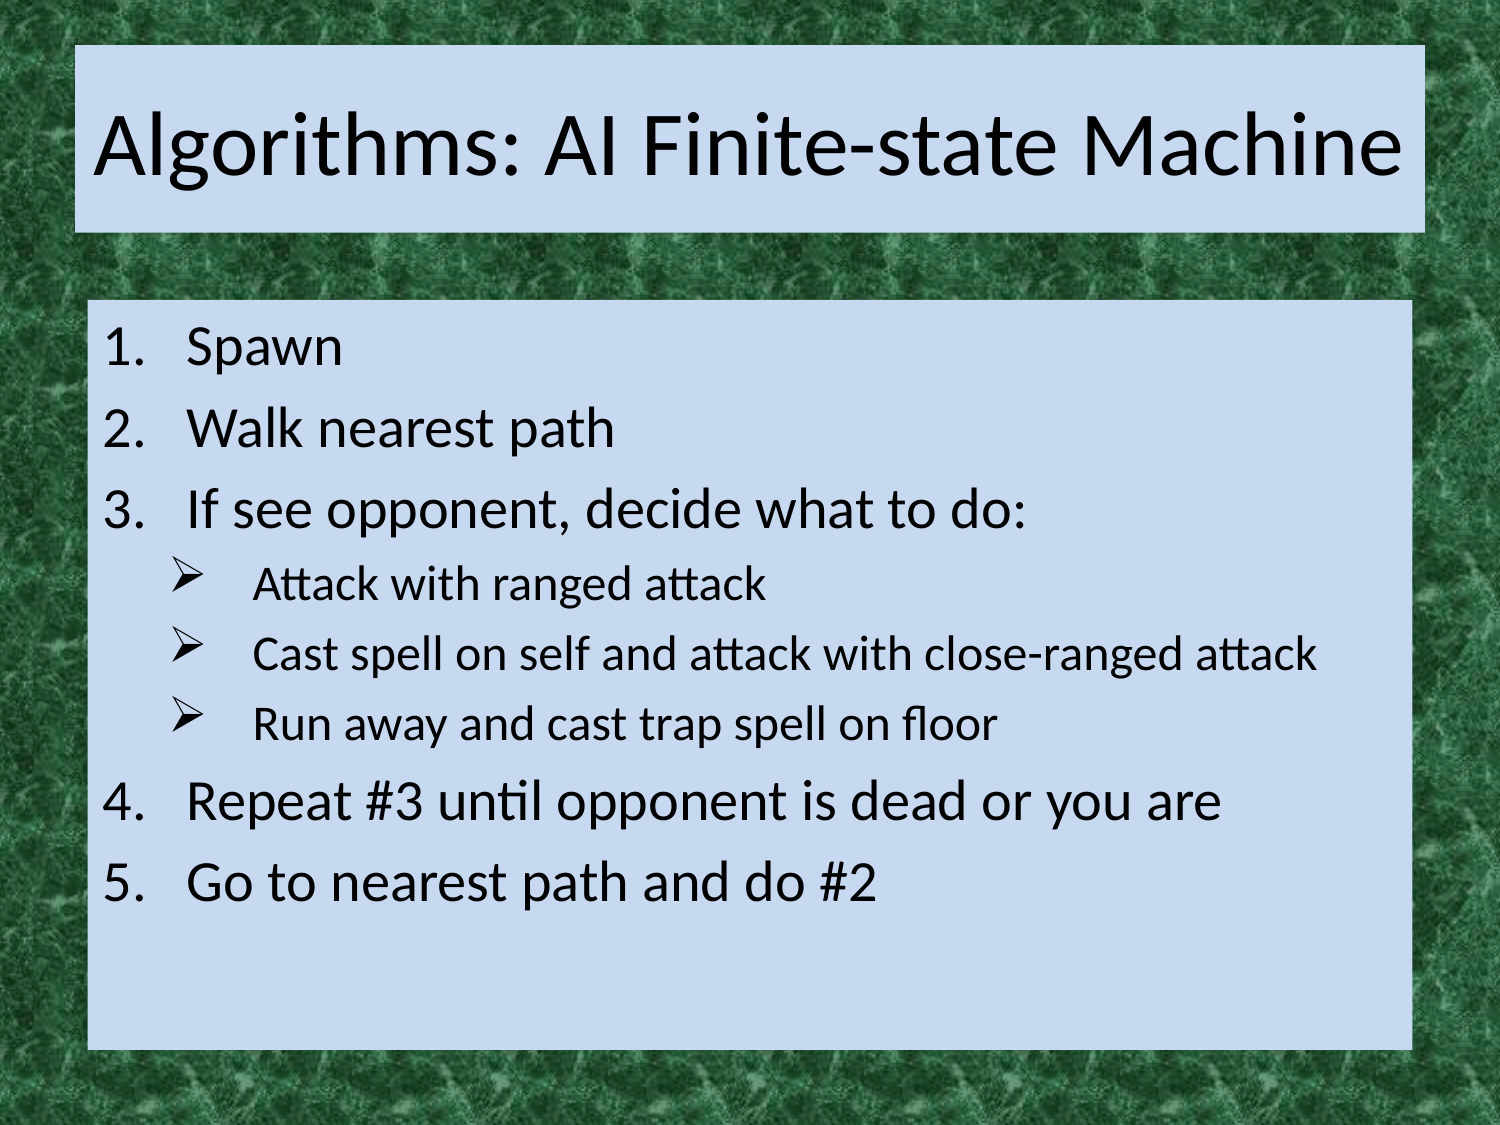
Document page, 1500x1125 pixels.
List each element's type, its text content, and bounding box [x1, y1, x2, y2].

picture [0, 0, 1500, 1125]
list Spawn Walk nearest path If see opponent, decide what to do: Attack with ranged attack Cast spell on self and attack with close-ranged attack Run away and cast trap spell on floor Repeat #3 until opponent is dead or you are Go to nearest path and do #2 [87, 299, 1413, 1050]
title Algorithms: AI Finite-state Machine [75, 45, 1425, 233]
